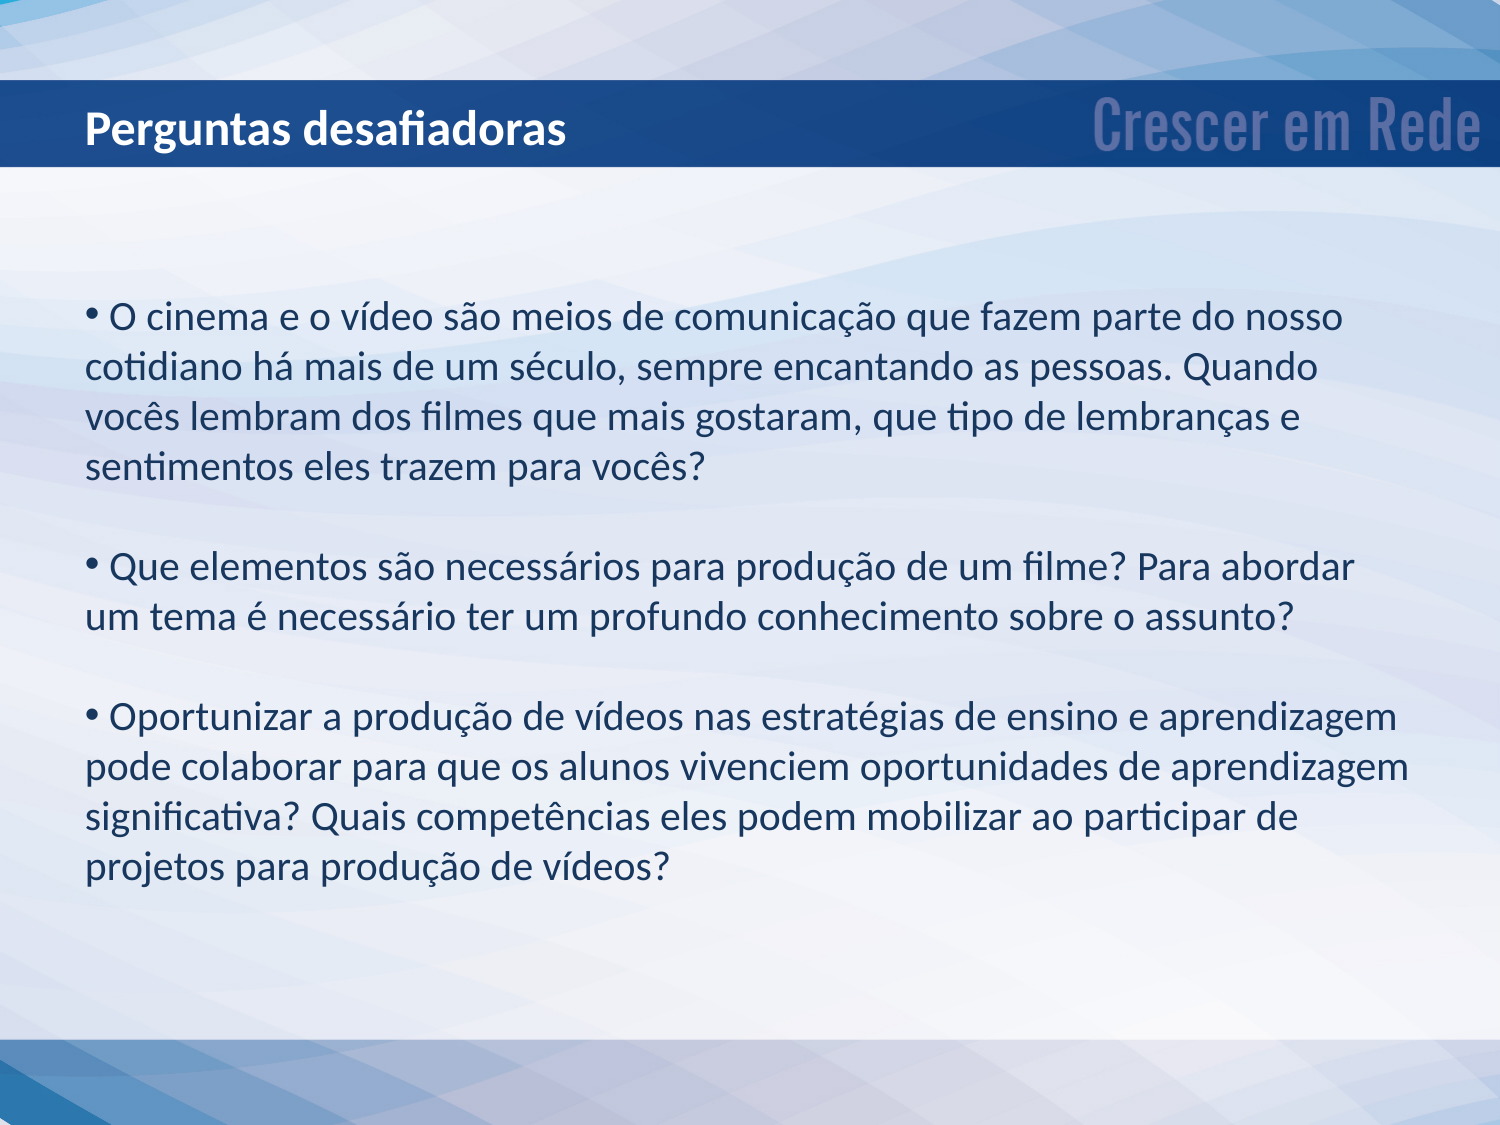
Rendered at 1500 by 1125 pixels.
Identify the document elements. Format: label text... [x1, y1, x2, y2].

picture [0, 0, 1500, 1125]
text_box O cinema e o vídeo são meios de comunicação que fazem parte do nosso cotidiano há mais de um século, sempre encantando as pessoas. Quando vocês lembram dos filmes que mais gostaram, que tipo de lembranças e sentimentos eles trazem para vocês? Que elementos são necessários para produção de um filme? Para abordar um tema é necessário ter um profundo conhecimento sobre o assunto? Oportunizar a produção de vídeos nas estratégias de ensino e aprendizagem pode colaborar para que os alunos vivenciem oportunidades de aprendizagem significativa? Quais competências eles podem mobilizar ao participar de projetos para produção de vídeos? [70, 281, 1430, 1125]
text_box Perguntas desafiadoras [70, 88, 1430, 163]
